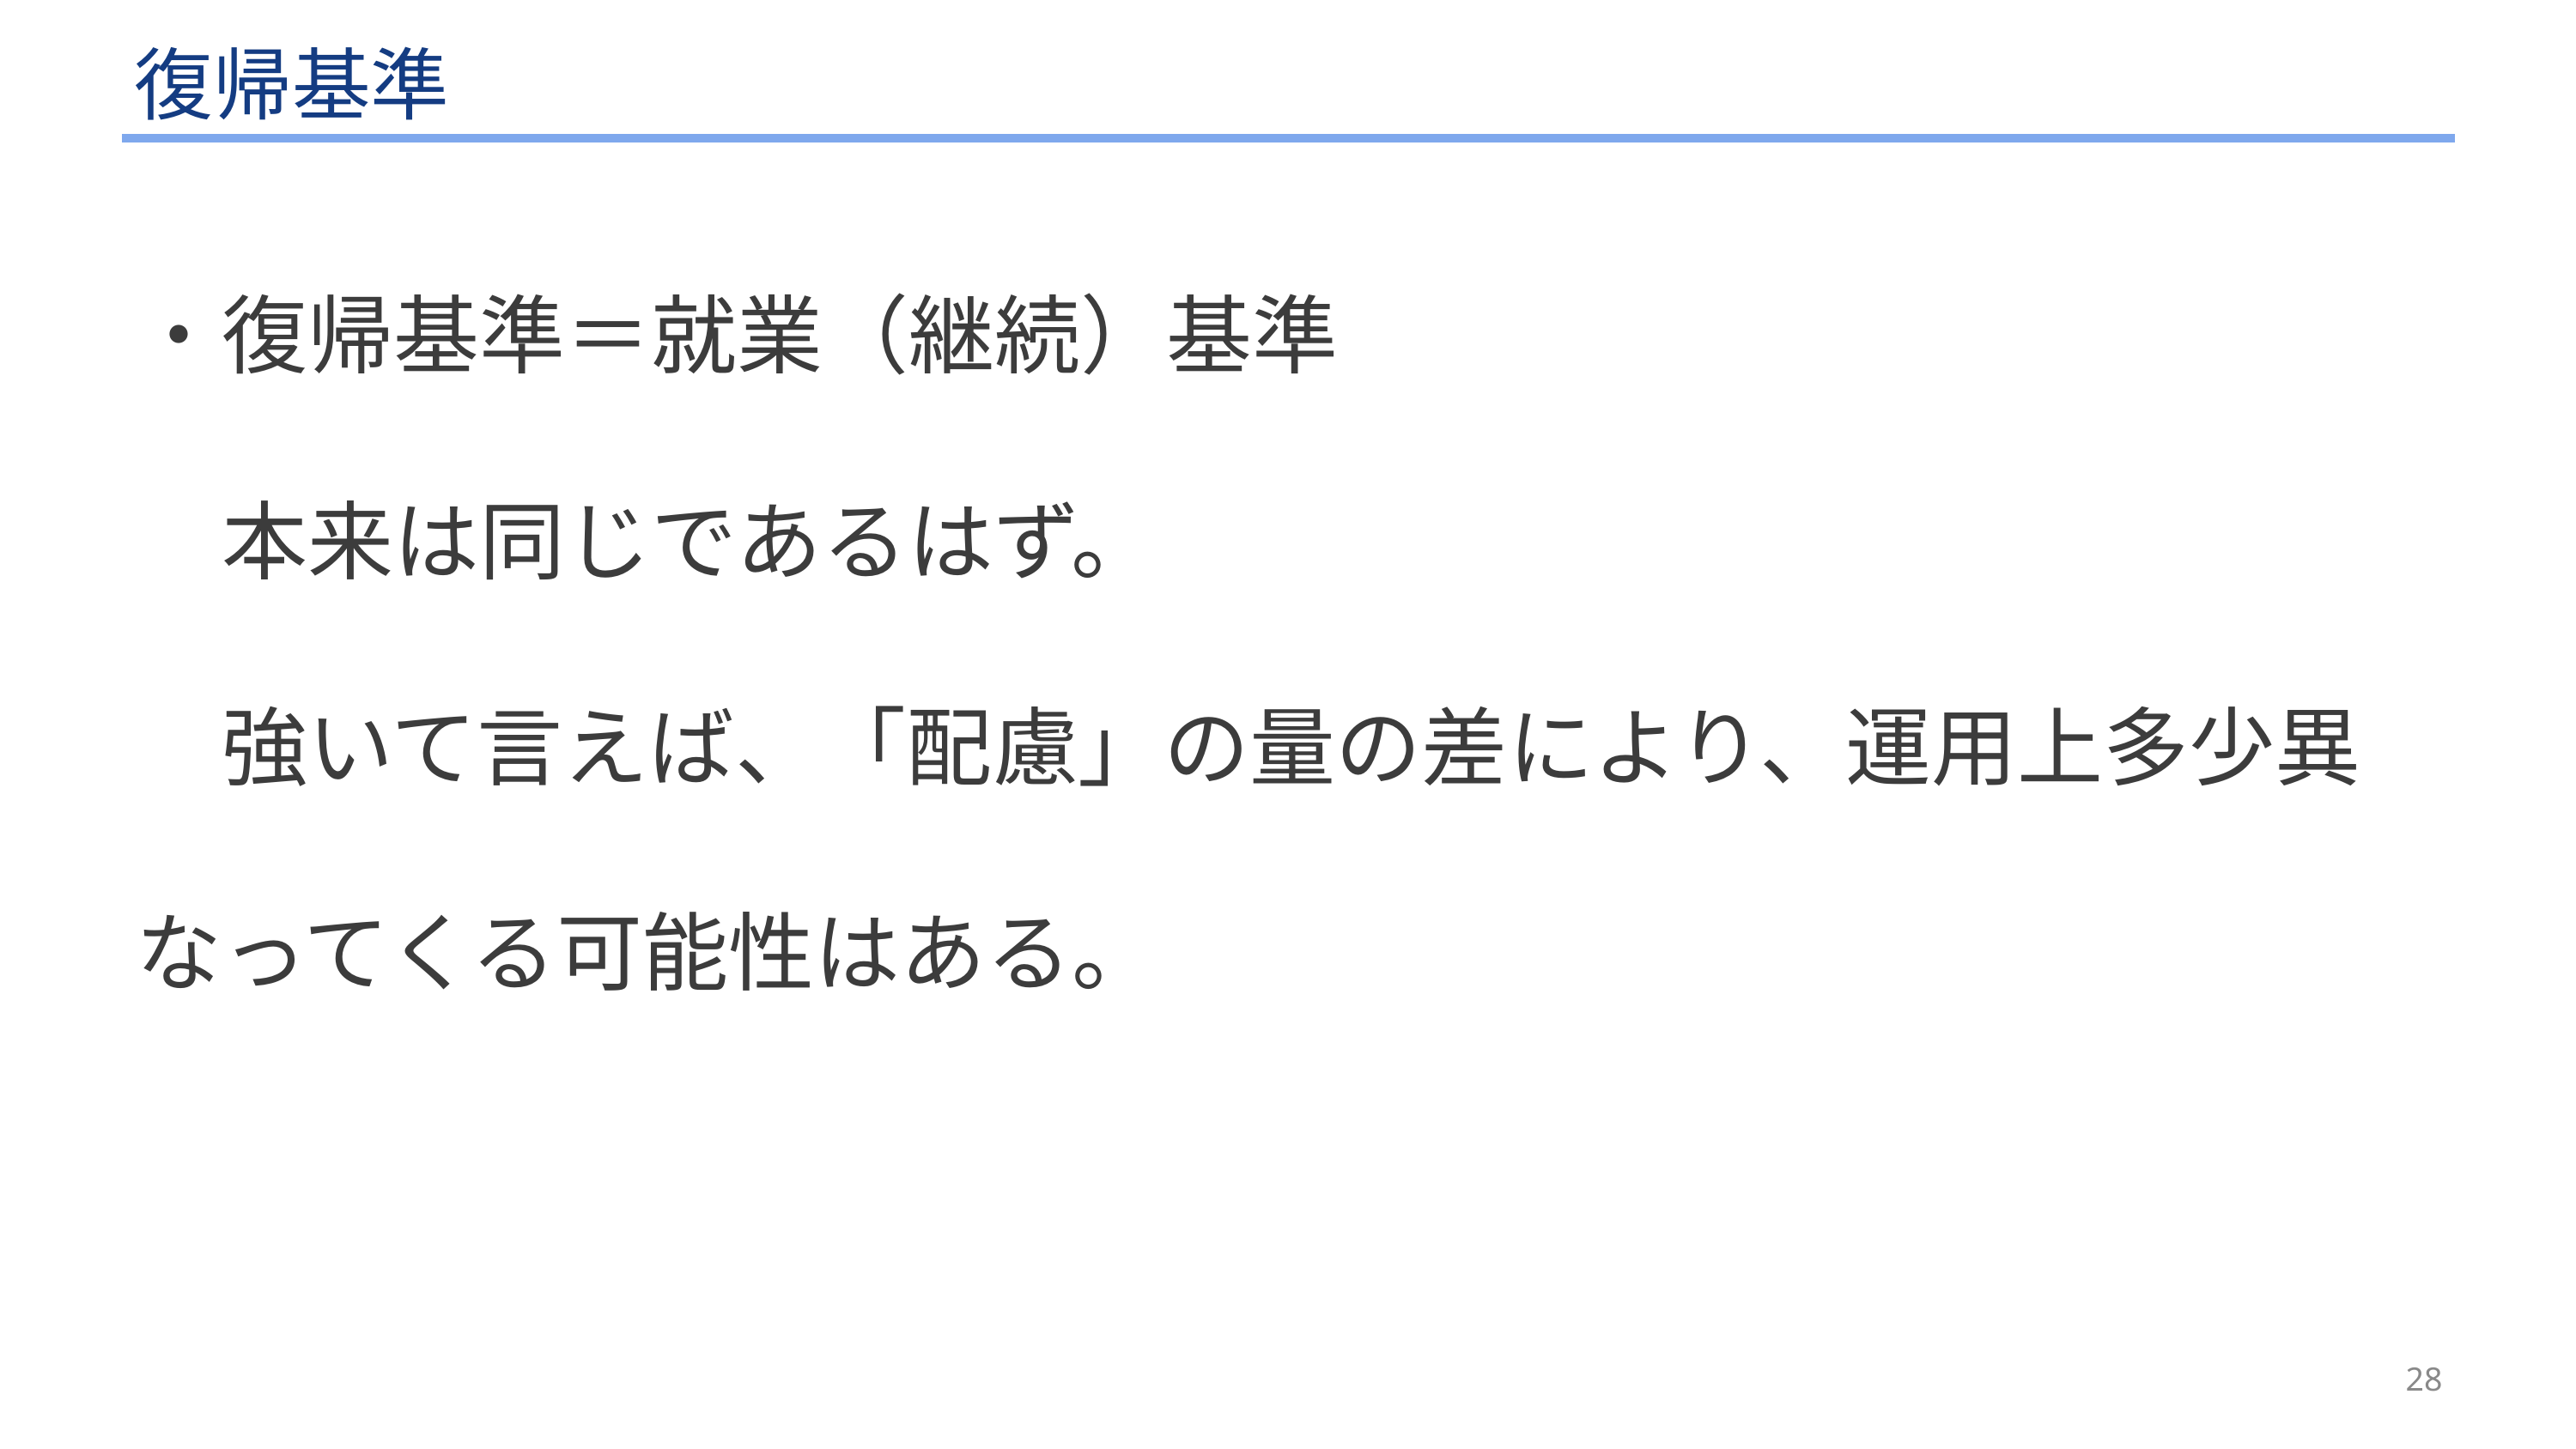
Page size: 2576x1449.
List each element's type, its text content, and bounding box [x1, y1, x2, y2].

slide_number 28 [2337, 1342, 2456, 1420]
list ・復帰基準＝就業（継続）基準 本来は同じであるはず。 強いて言えば、「配慮」の量の差により、運用上多少異なってくる可能性はある。 [123, 171, 2456, 1317]
title 復帰基準 [121, 39, 2454, 139]
